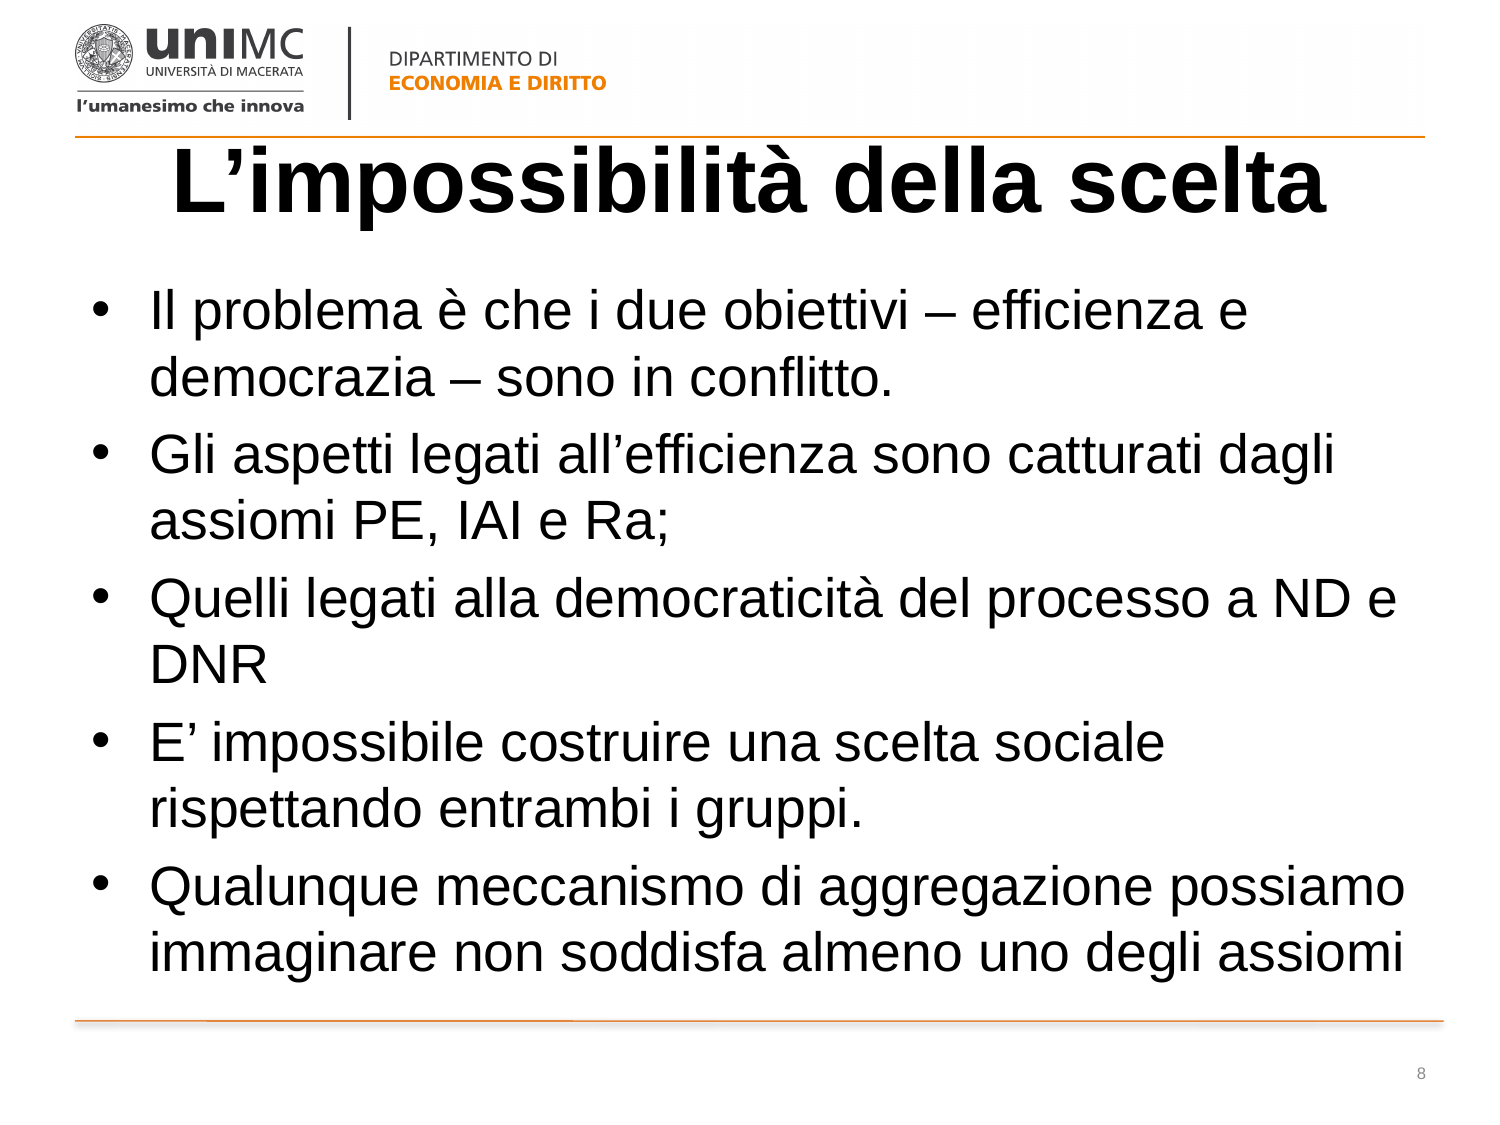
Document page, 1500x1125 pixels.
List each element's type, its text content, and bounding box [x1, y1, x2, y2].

list Il problema è che i due obiettivi – efficienza e democrazia – sono in conflitto. Gli aspetti legati all’efficienza sono catturati dagli assiomi PE, IAI e Ra; Quelli legati alla democraticità del processo a ND e DNR E’ impossibile costruire una scelta sociale rispettando entrambi i gruppi. Qualunque meccanismo di aggregazione possiamo immaginare non soddisfa almeno uno degli assiomi [76, 267, 1427, 1019]
picture [75, 24, 1425, 138]
title L’impossibilità della scelta [112, 99, 1388, 252]
slide_number 8 [1091, 1042, 1442, 1103]
